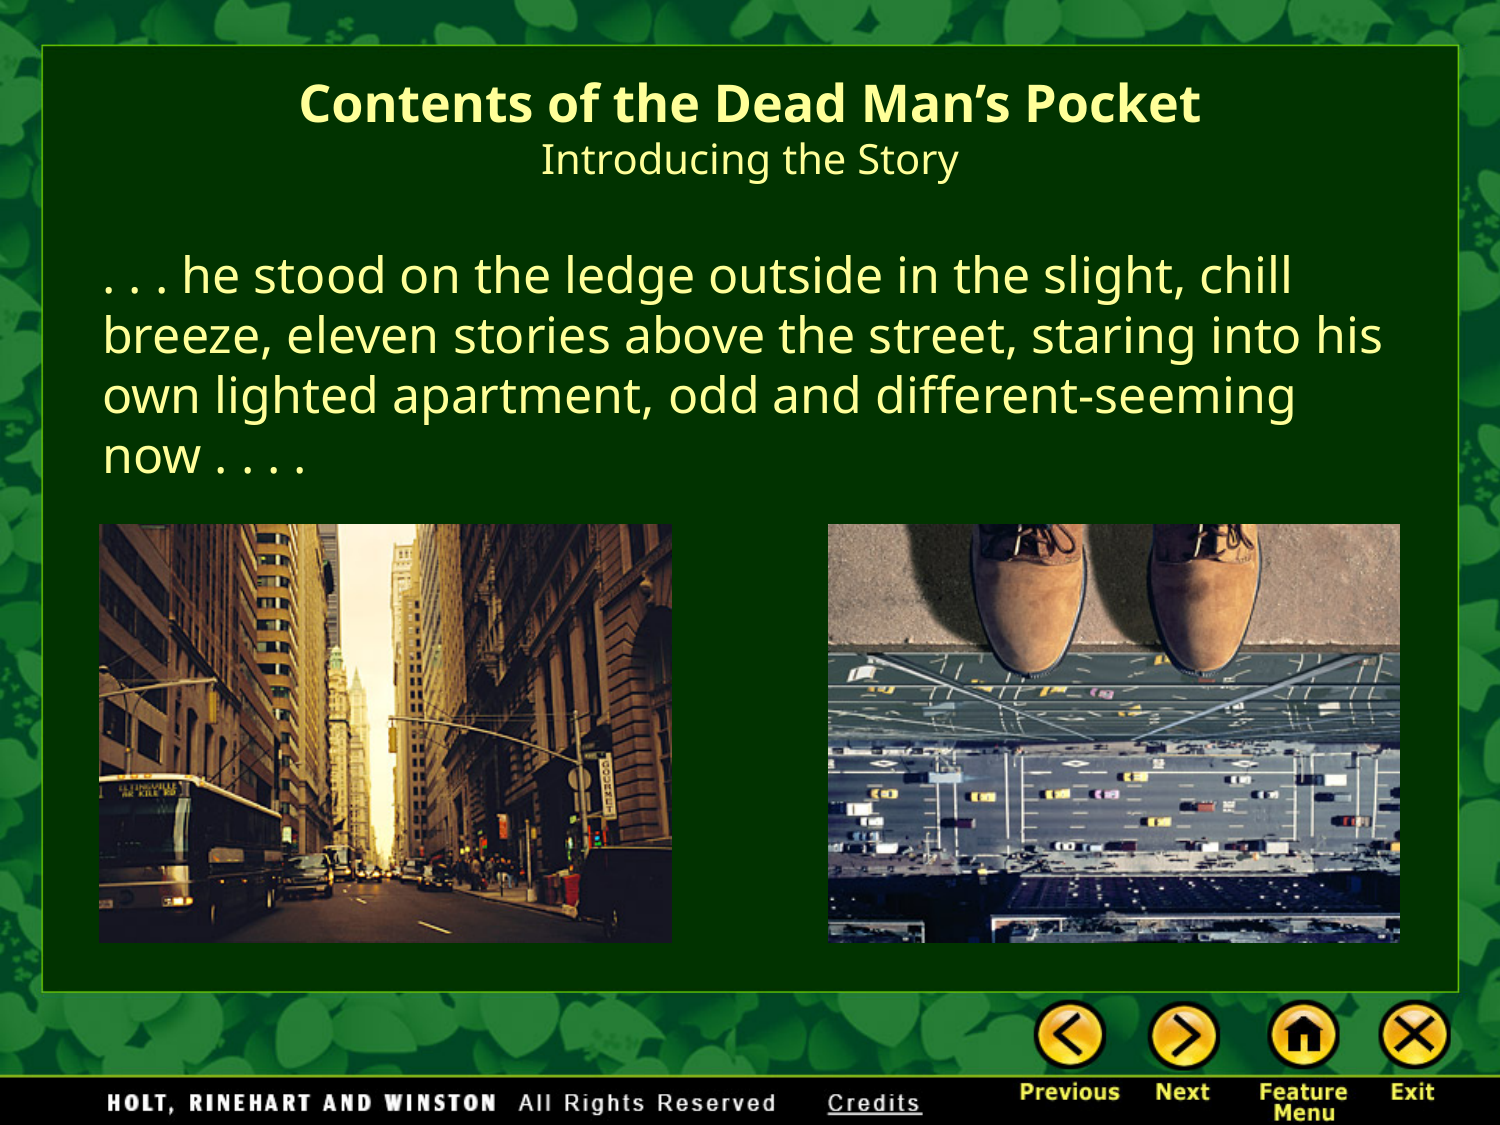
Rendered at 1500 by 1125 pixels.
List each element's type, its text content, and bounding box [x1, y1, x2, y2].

title Contents of the Dead Man’s Pocket Introducing the Story [49, 62, 1451, 191]
picture [0, 0, 1500, 1125]
text_box . . . he stood on the ledge outside in the slight, chill breeze, eleven stories above the street, staring into his own lighted apartment, odd and different-seeming now . . . . [87, 236, 1413, 492]
